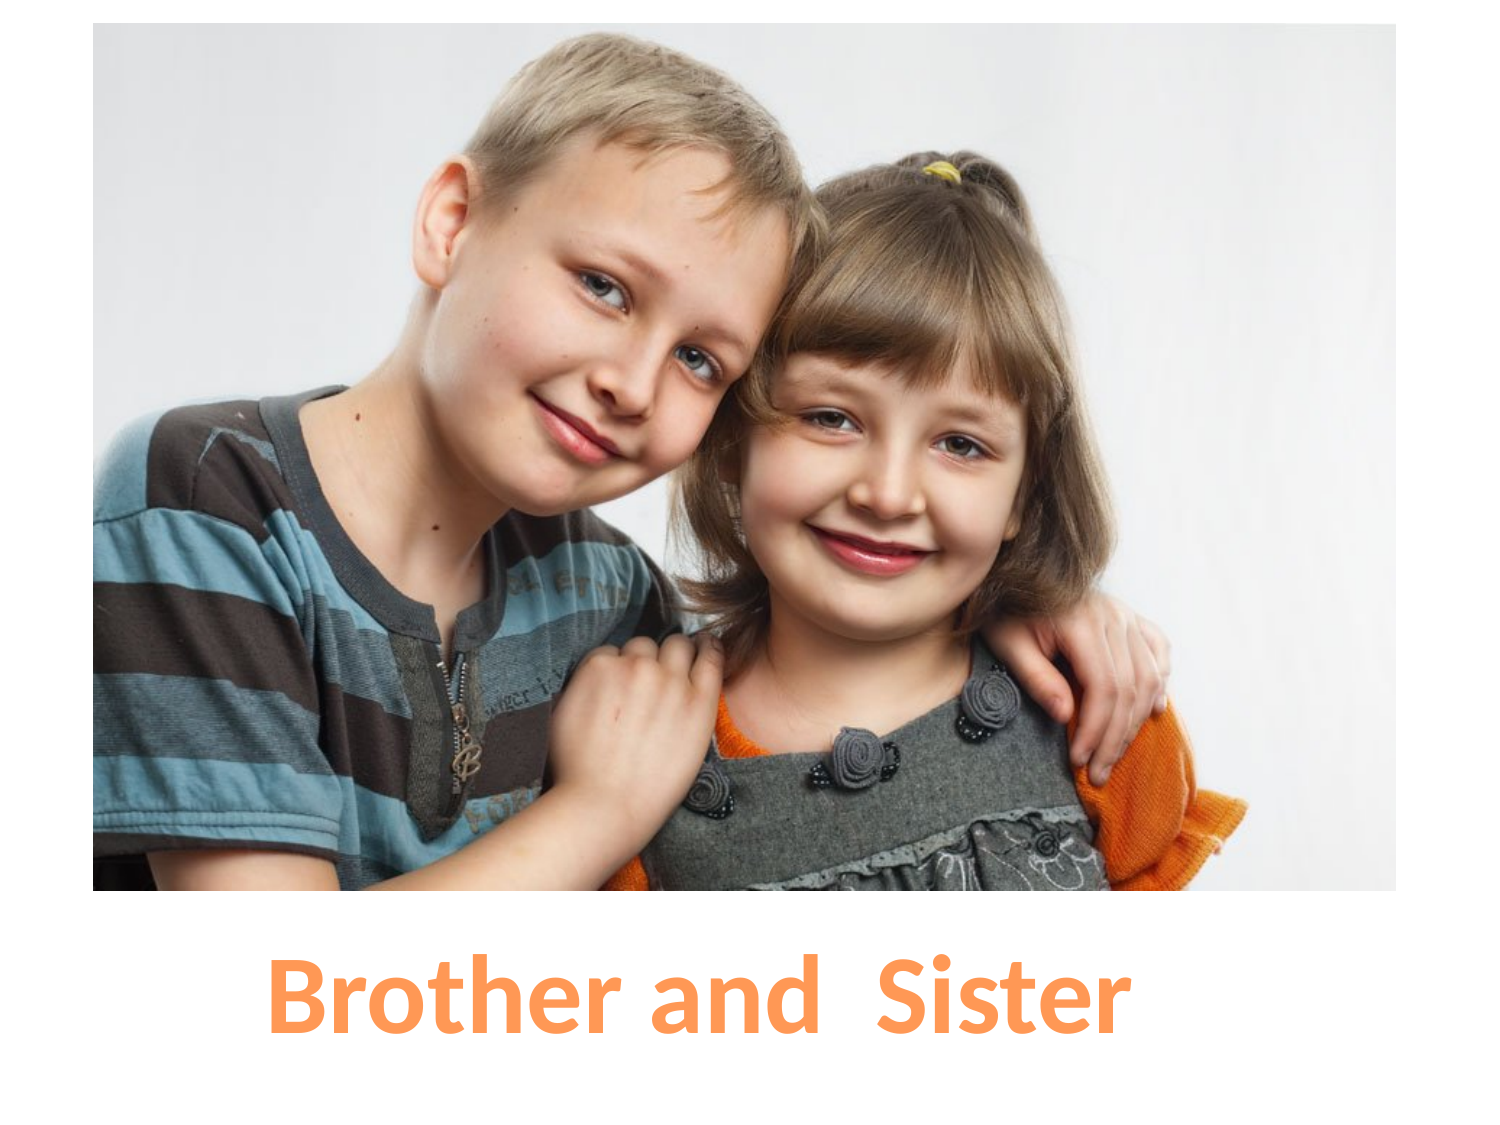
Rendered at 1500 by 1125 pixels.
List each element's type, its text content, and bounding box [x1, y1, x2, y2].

text_box Brother and Sister [250, 913, 1151, 1064]
picture [93, 23, 1396, 891]
